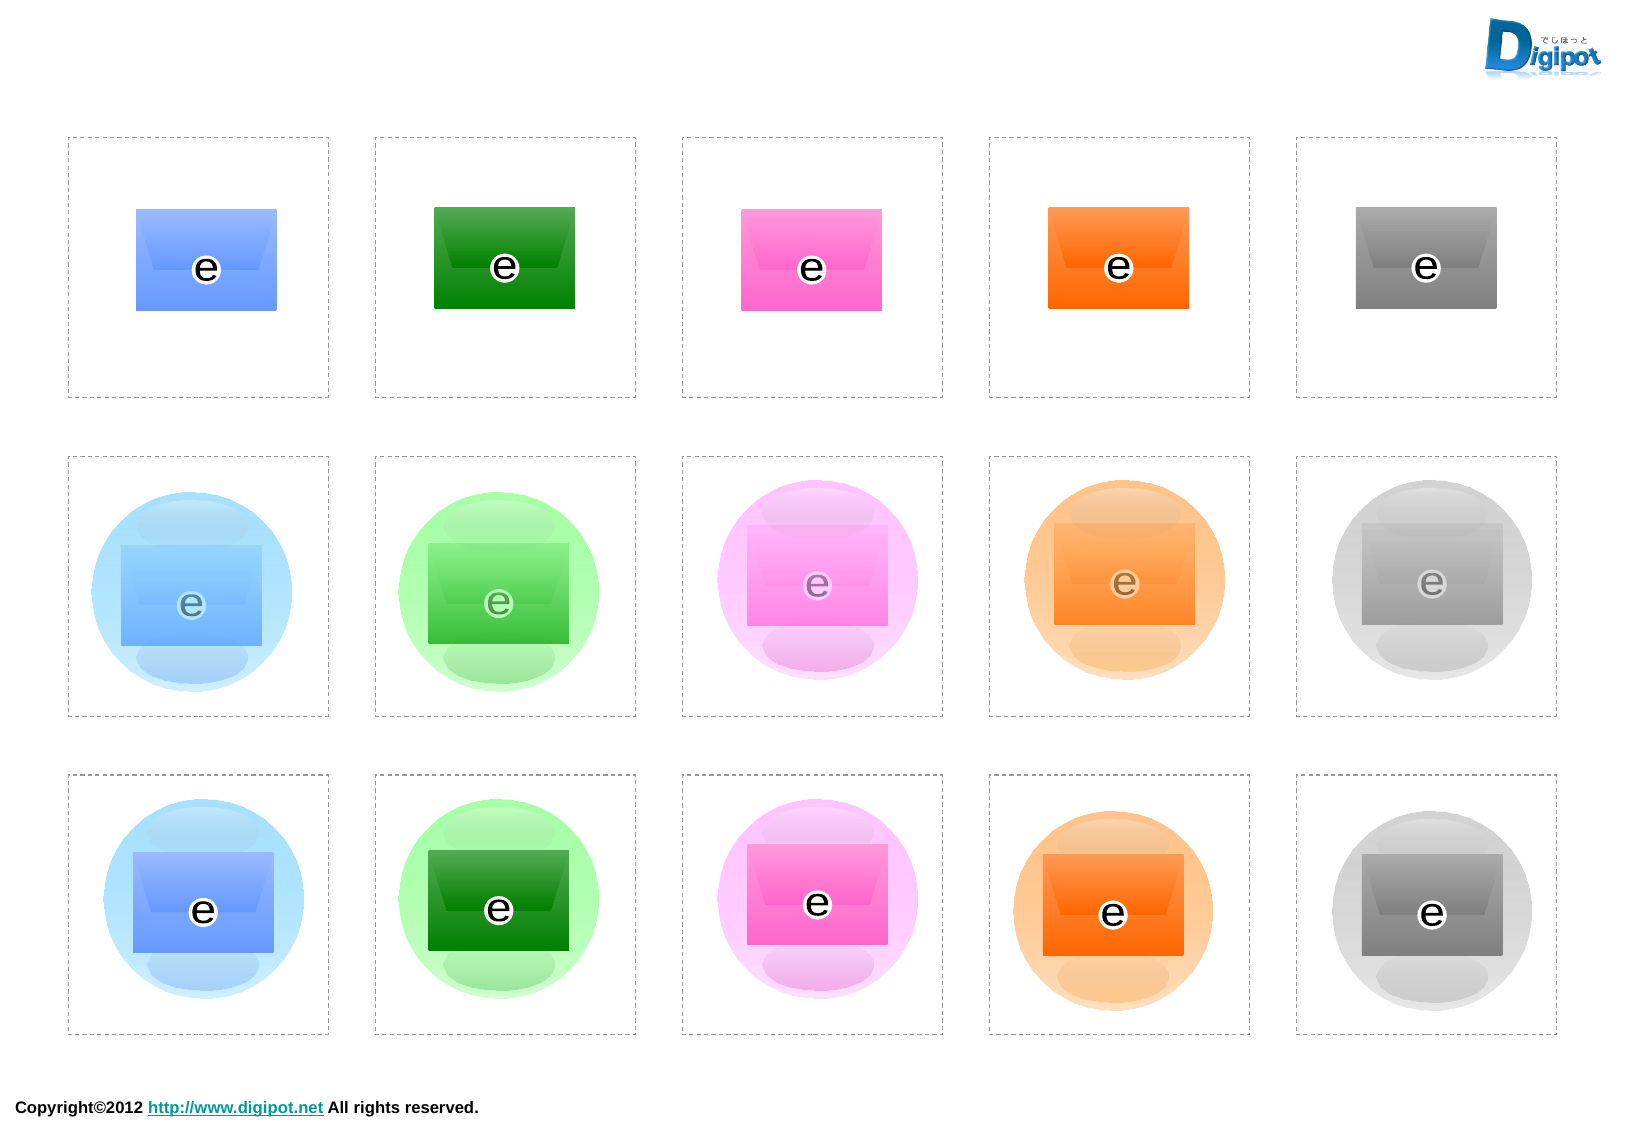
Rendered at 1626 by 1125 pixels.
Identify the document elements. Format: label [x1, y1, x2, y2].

text_box [1013, 810, 1213, 1011]
text_box [1332, 479, 1532, 680]
text_box [1355, 207, 1497, 309]
text_box [717, 479, 918, 680]
picture [1485, 18, 1602, 82]
text_box [1048, 207, 1190, 309]
text_box [91, 491, 292, 692]
text_box [398, 798, 599, 999]
text_box [398, 491, 599, 692]
text_box [1024, 479, 1225, 680]
text_box [717, 798, 918, 999]
text_box [136, 209, 277, 311]
text_box [741, 209, 883, 311]
text_box [103, 798, 304, 999]
text_box [434, 207, 575, 309]
text_box [1332, 810, 1532, 1011]
